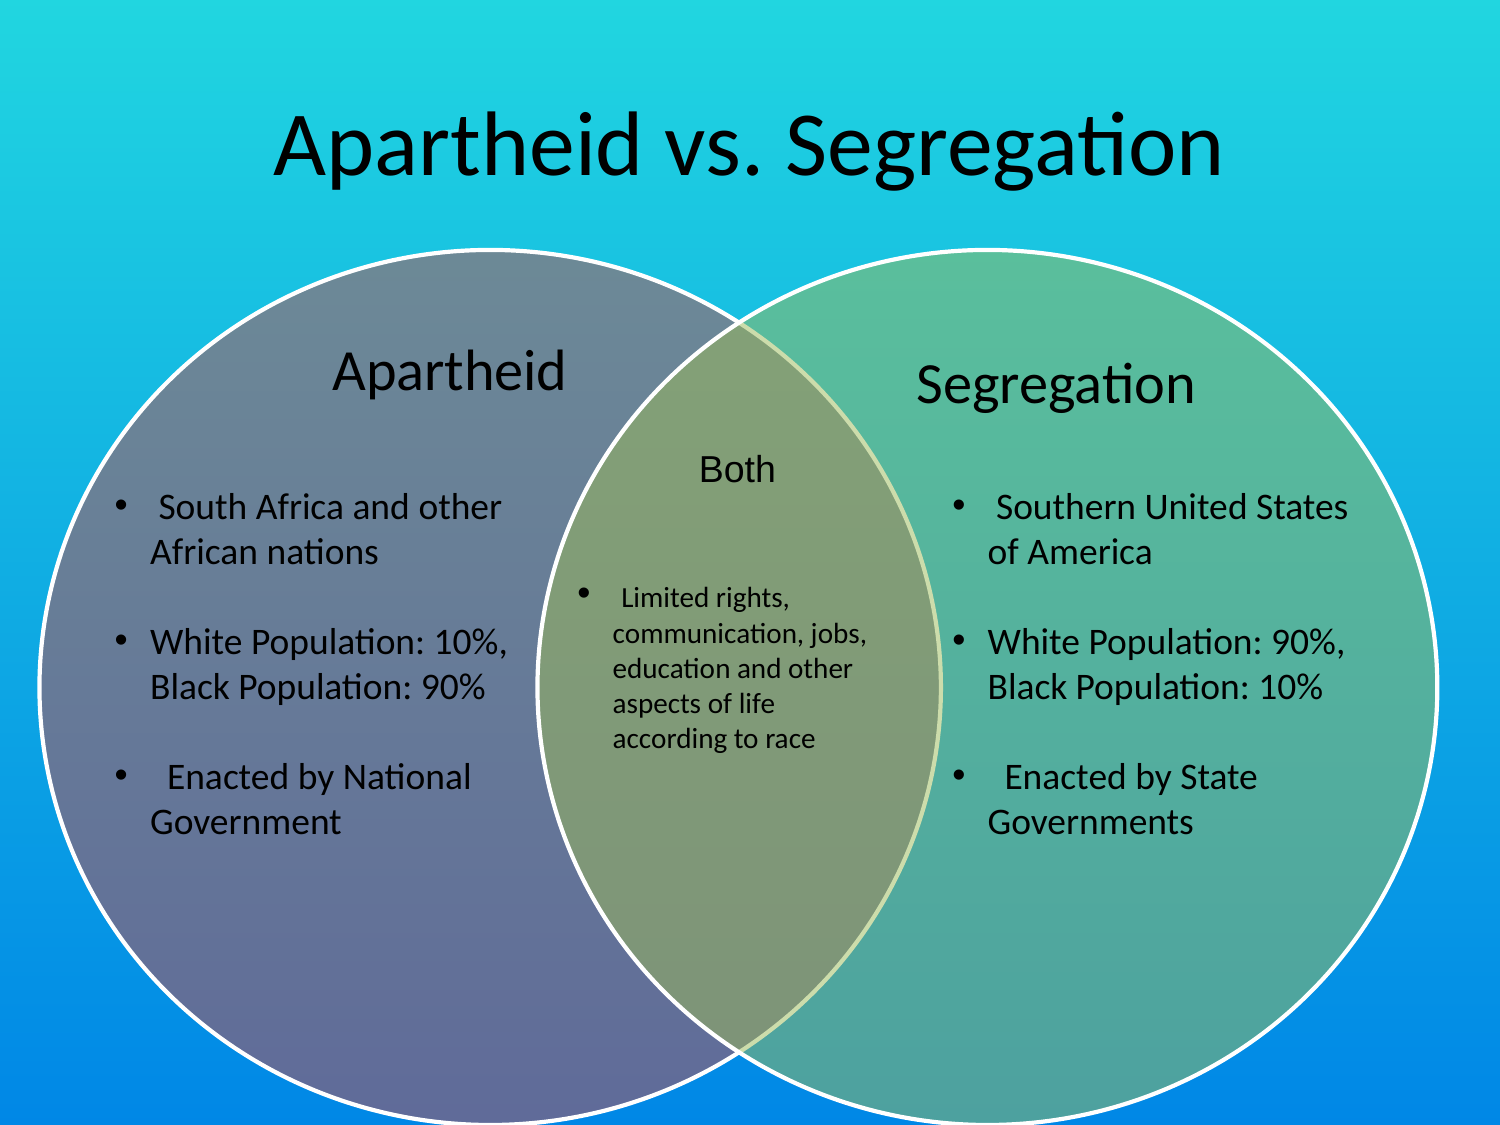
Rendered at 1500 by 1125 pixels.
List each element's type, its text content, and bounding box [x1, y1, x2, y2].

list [0, 249, 1500, 1125]
title Apartheid vs. Segregation [74, 44, 1426, 233]
